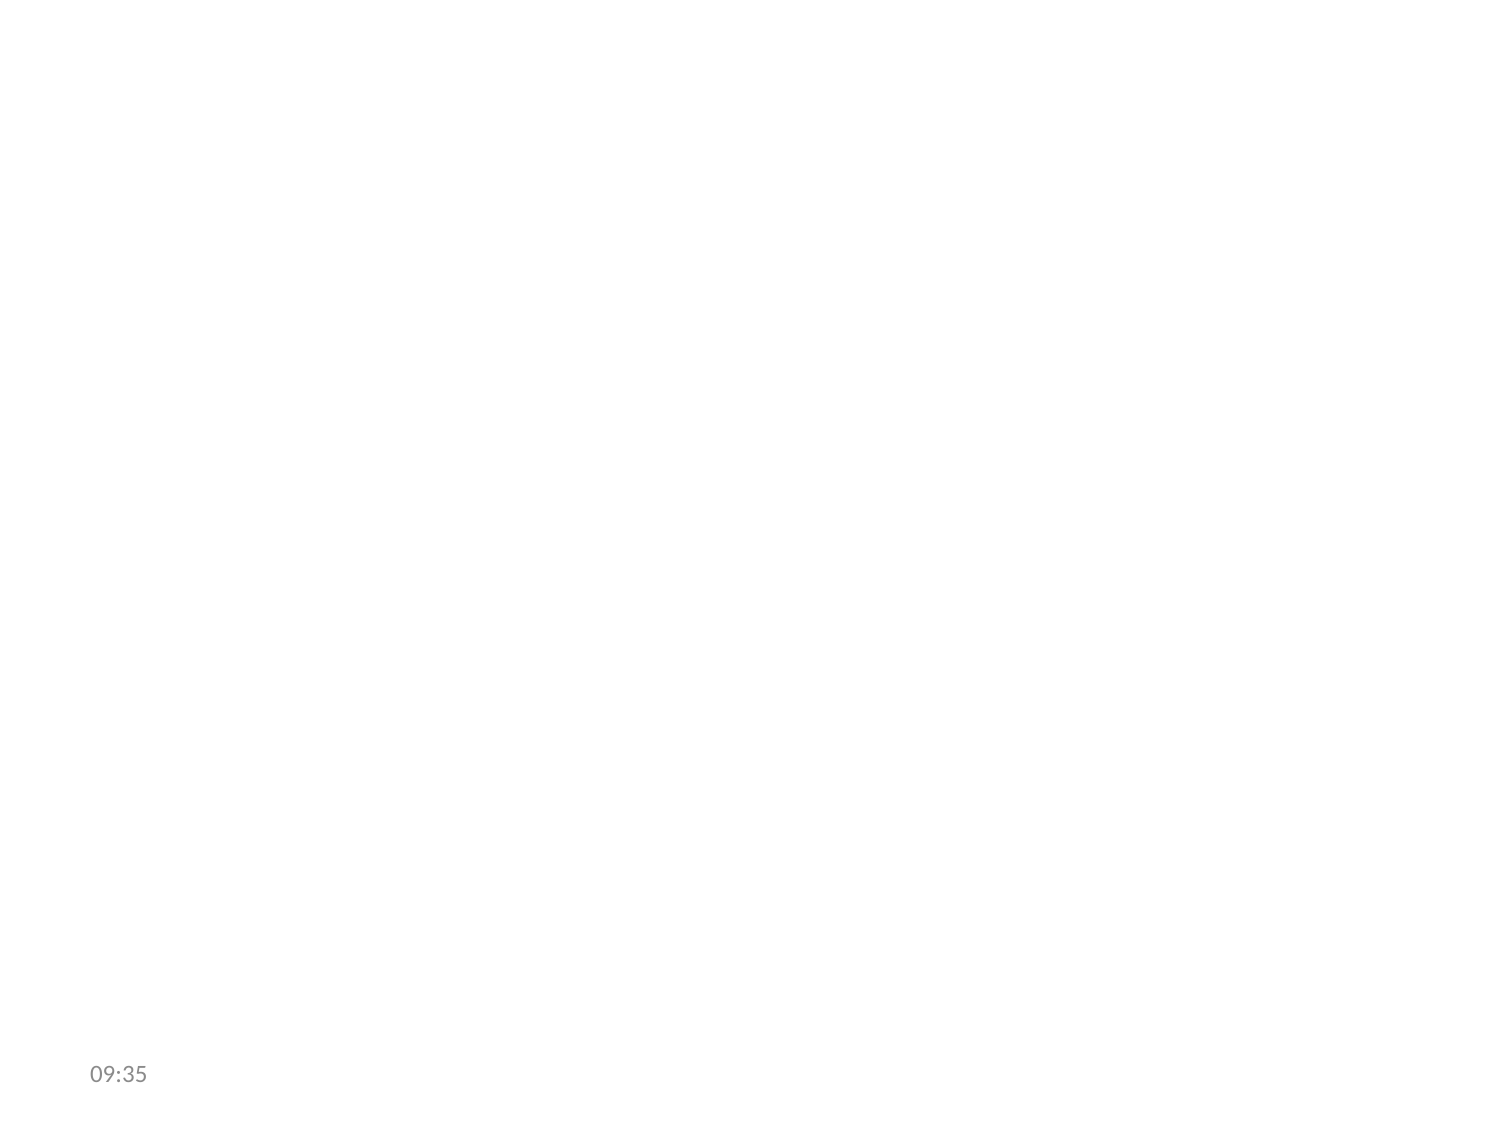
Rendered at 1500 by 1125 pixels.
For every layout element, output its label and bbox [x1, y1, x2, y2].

slide_number [75, 1042, 425, 1103]
